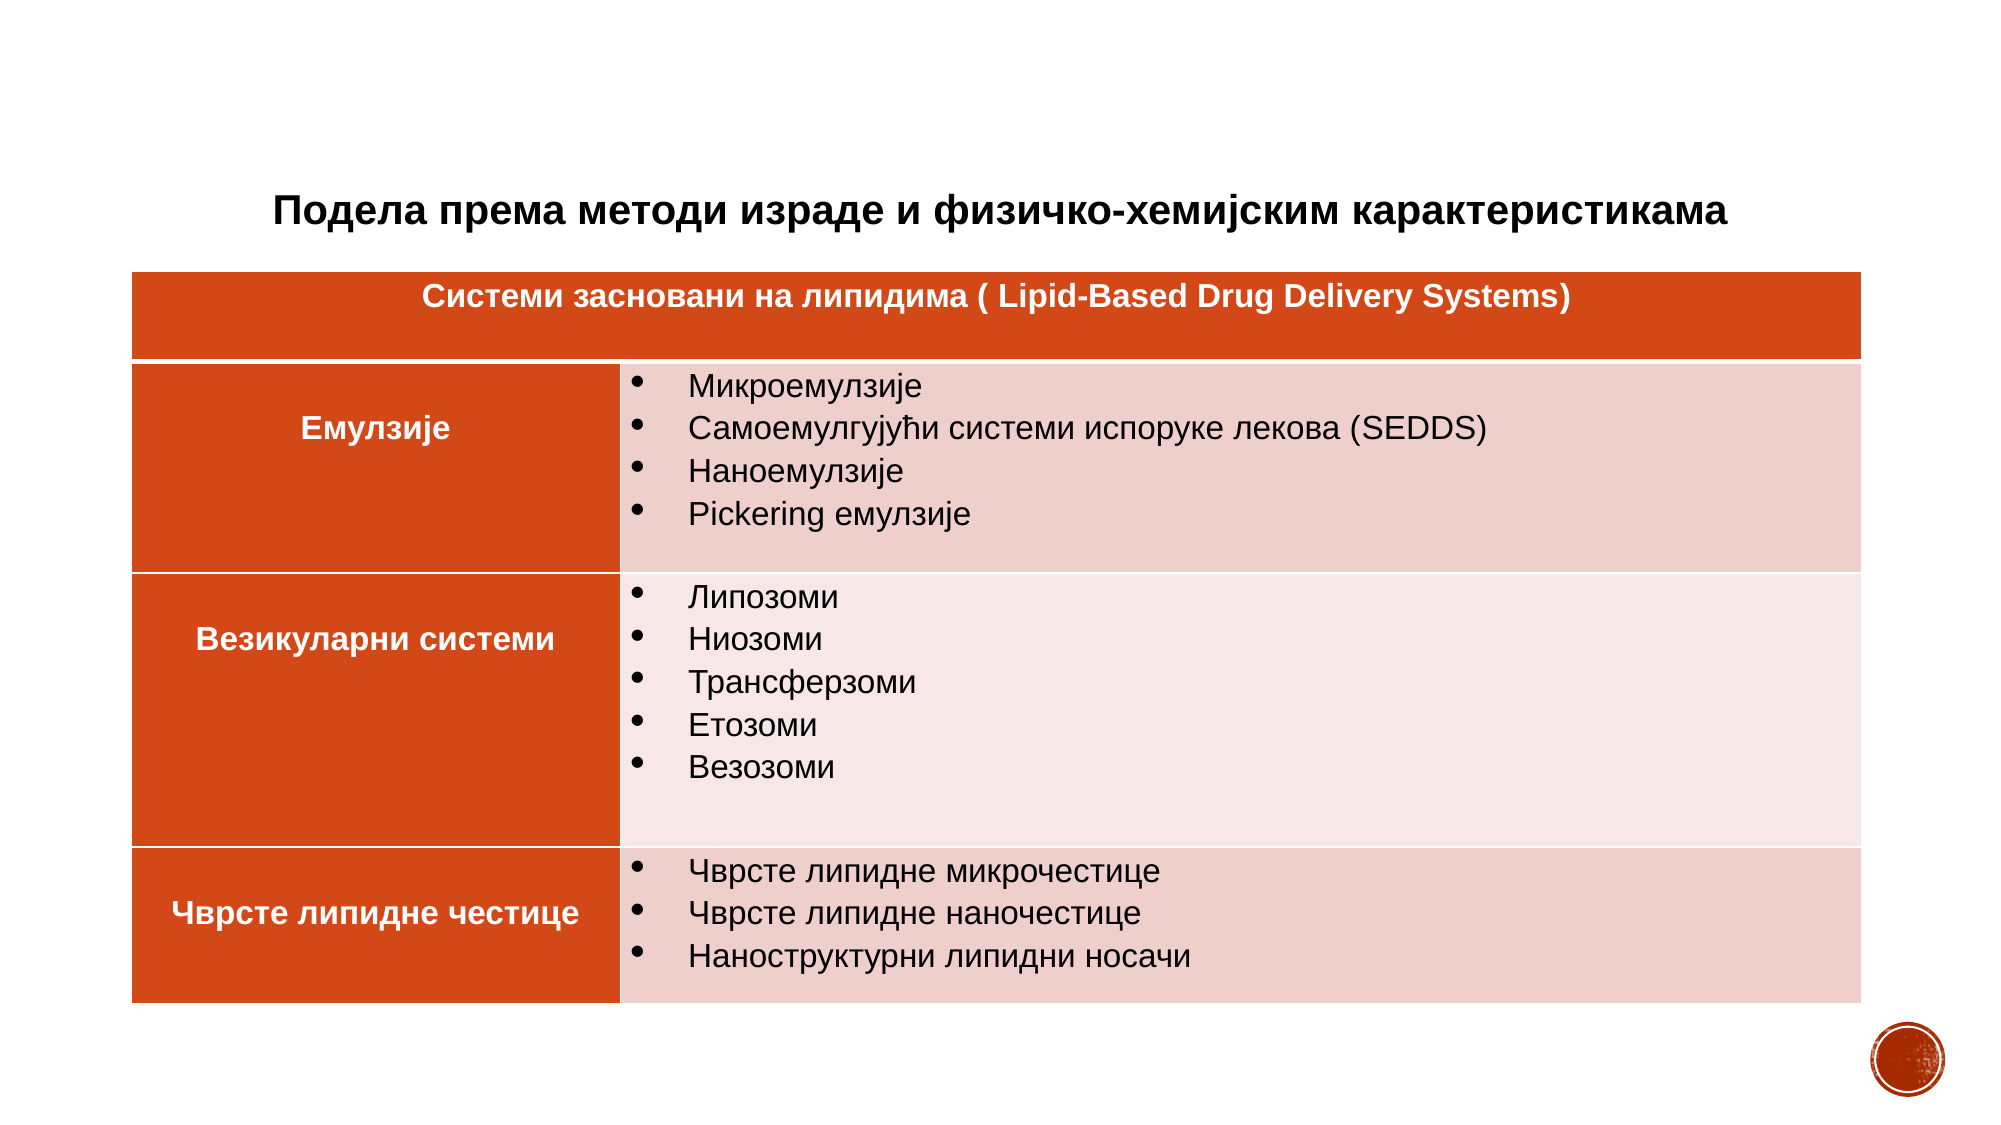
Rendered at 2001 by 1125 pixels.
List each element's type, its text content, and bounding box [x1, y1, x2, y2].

table_cell Чврсте липидне микрочестице Чврсте липидне наночестице Наноструктурни липидни носачи [621, 848, 1861, 1003]
title Подела према методи израде и физичко-хемијским карактеристикама [175, 79, 1826, 271]
table_cell Чврсте липидне честице [132, 848, 620, 1003]
table_header Системи засновани на липидима ( Lipid-Based Drug Delivery Systems) [132, 272, 1861, 359]
table_cell Микроемулзије Самоемулгујући системи испоруке лекова (SEDDS) Наноемулзије Pickering емулзије [621, 364, 1861, 572]
table_cell Везикуларни системи [132, 574, 620, 846]
table_cell Липозоми Ниозоми Трансферзоми Етозоми Везозоми [621, 574, 1861, 846]
table_cell Емулзије [132, 364, 620, 572]
